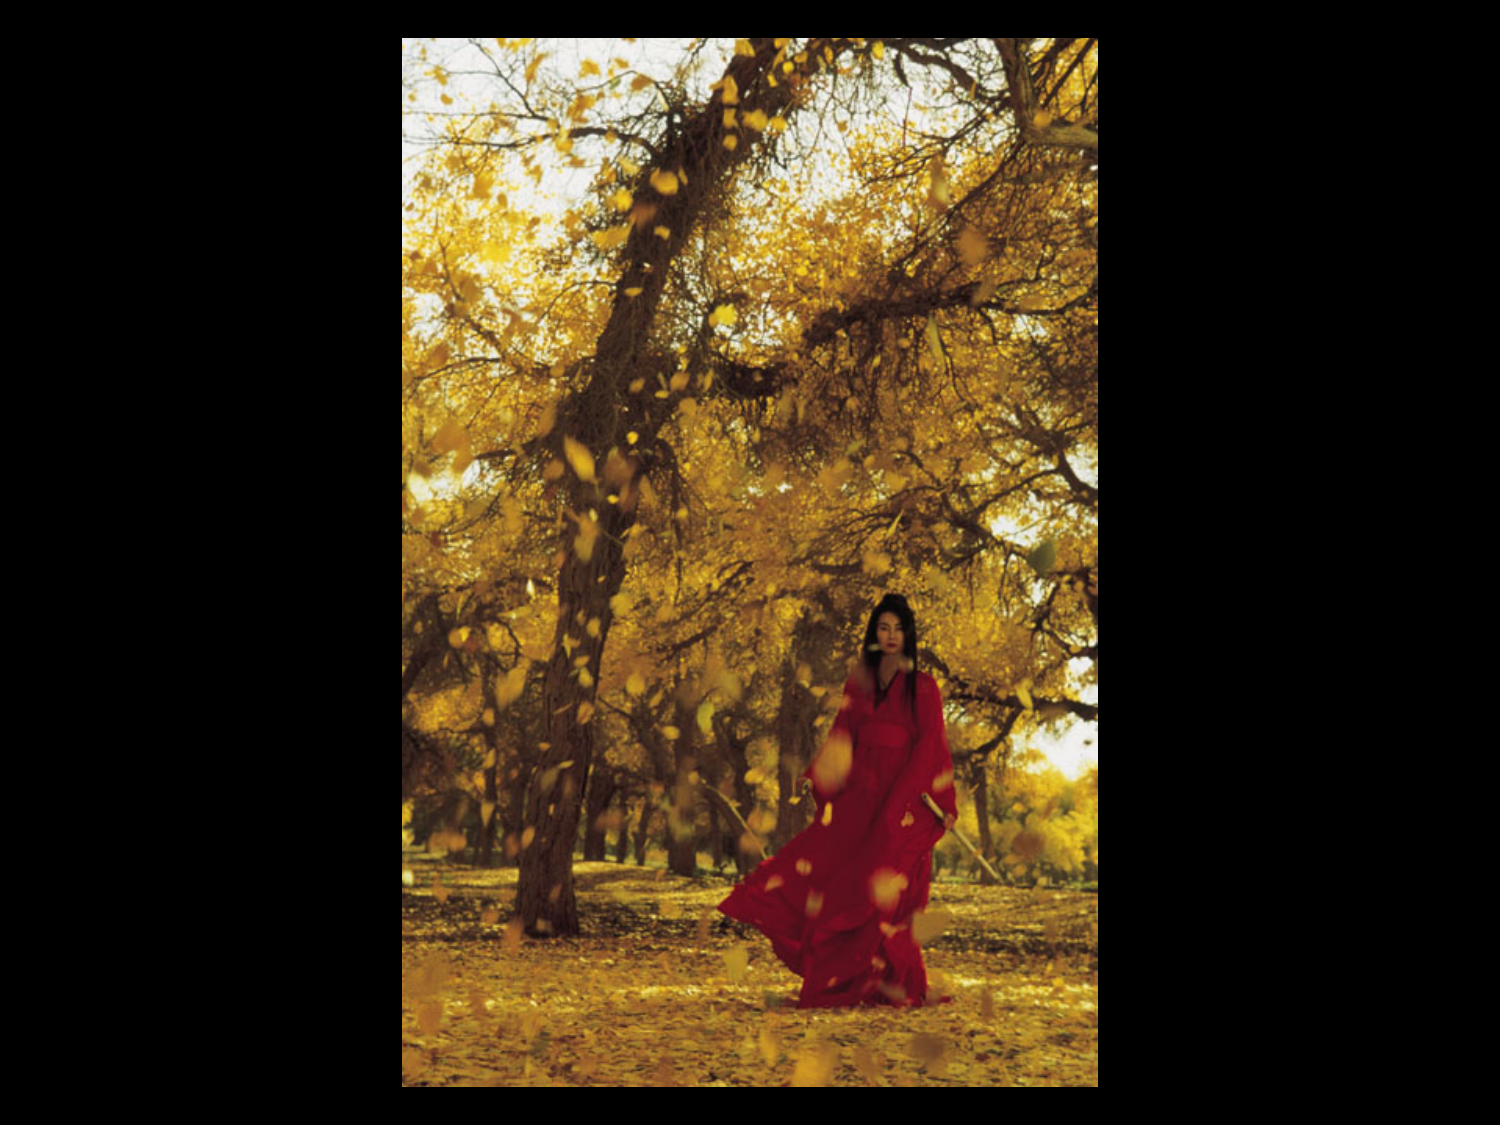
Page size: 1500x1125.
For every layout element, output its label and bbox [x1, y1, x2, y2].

picture [402, 37, 1098, 1087]
